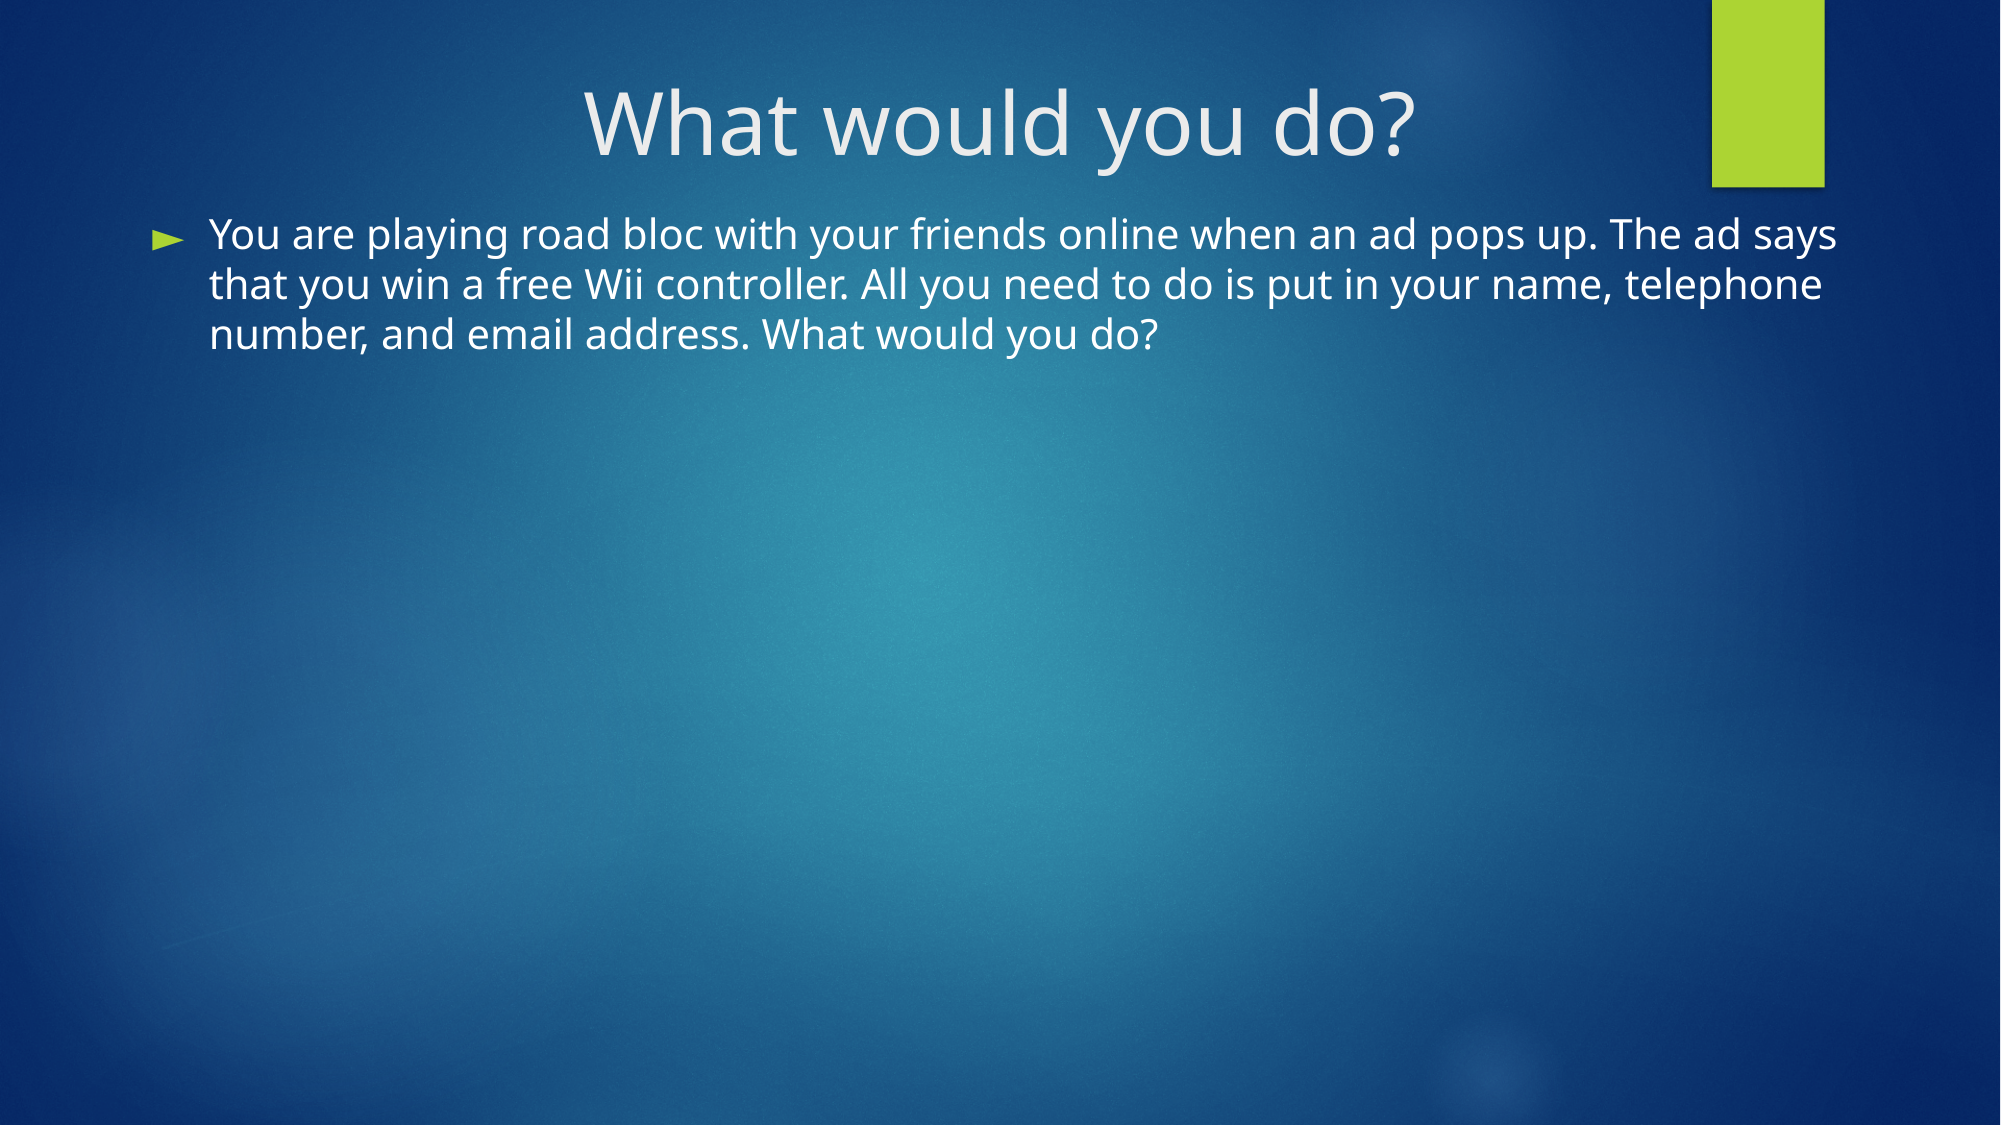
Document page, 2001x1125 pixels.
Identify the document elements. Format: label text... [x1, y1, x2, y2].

picture [0, 0, 2001, 1125]
list You are playing road bloc with your friends online when an ad pops up. The ad says that you win a free Wii controller. All you need to do is put in your name, telephone number, and email address. What would you do? [137, 200, 1863, 1014]
title What would you do? [137, 59, 1863, 200]
